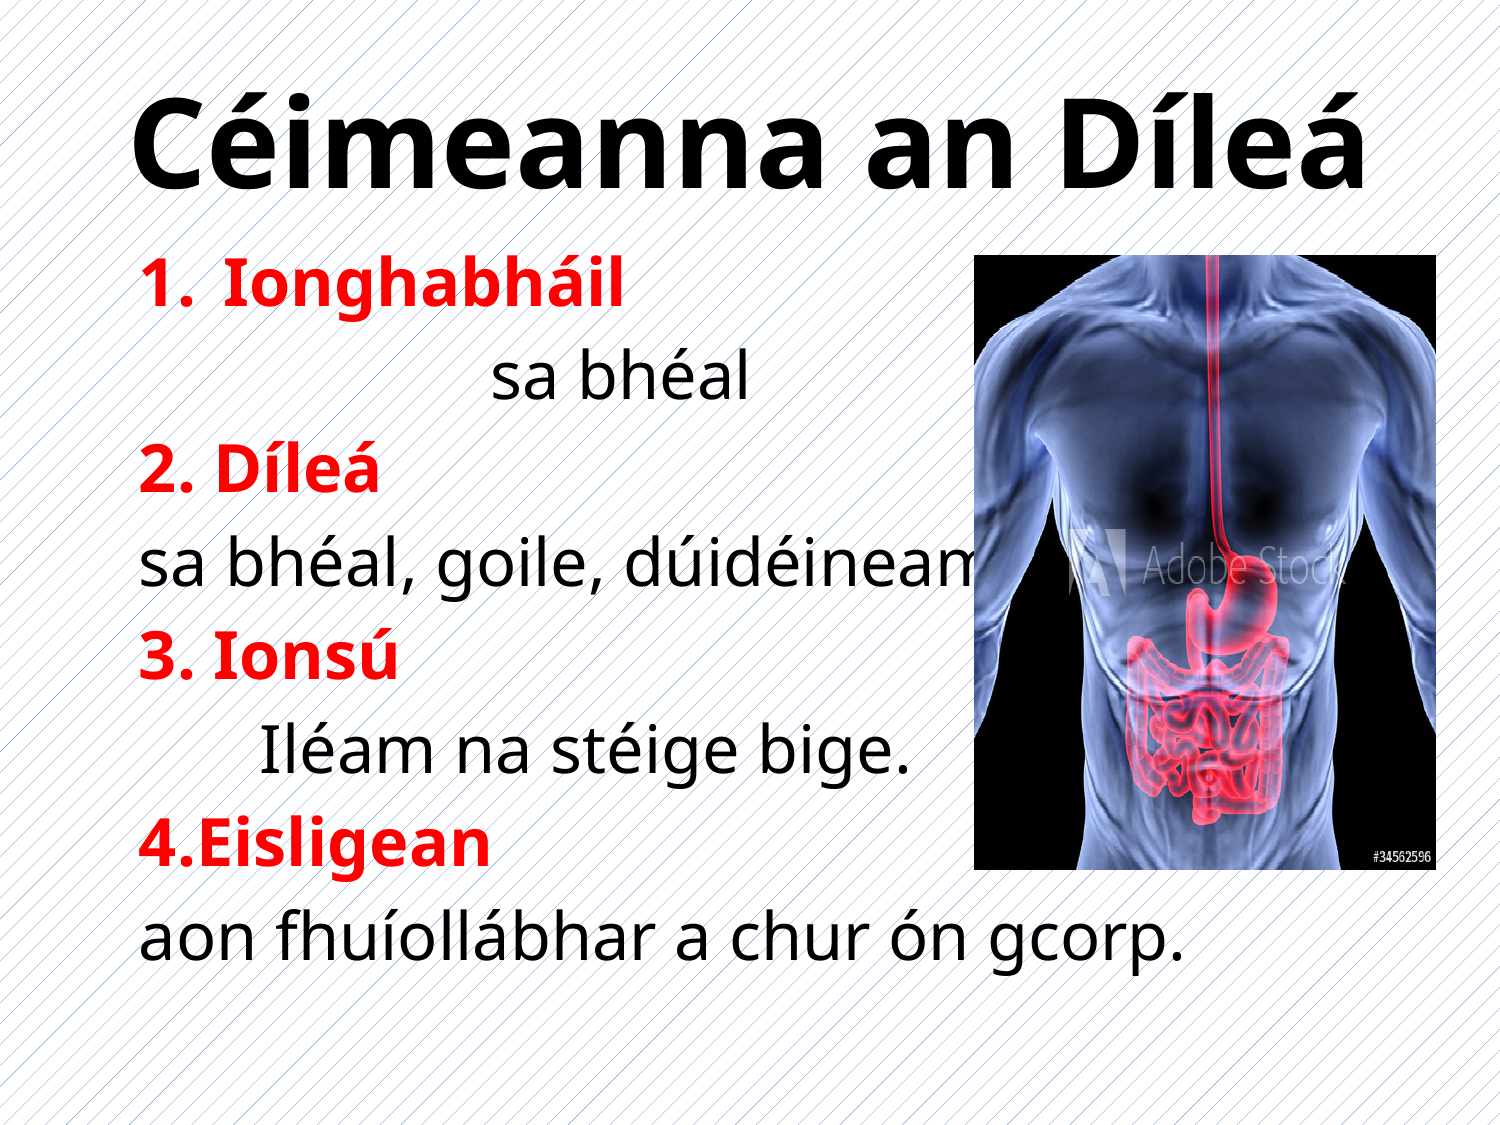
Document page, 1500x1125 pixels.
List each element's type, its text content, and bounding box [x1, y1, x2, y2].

list Ionghabháil sa bhéal 2. Díleá sa bhéal, goile, dúidéineam 3. Ionsú Iléam na stéige bige. 4.Eisligean aon fhuíollábhar a chur ón gcorp. [123, 231, 1500, 1095]
picture [974, 255, 1436, 870]
title Céimeanna an Díleá [75, 45, 1425, 233]
